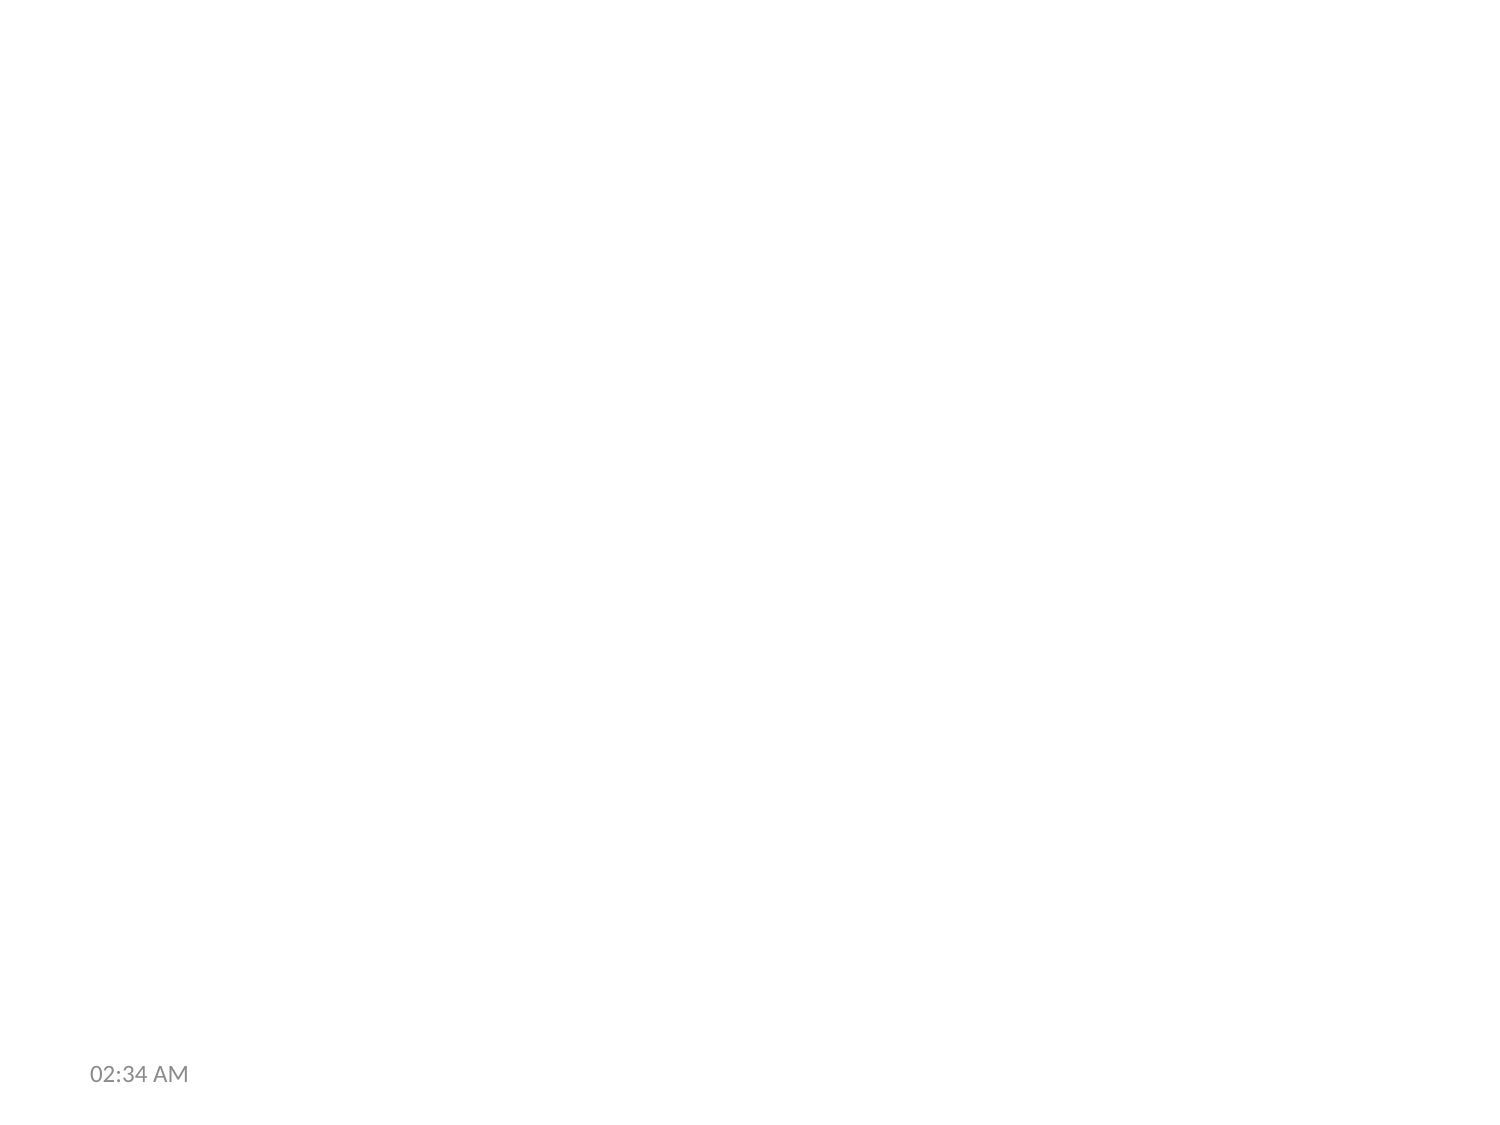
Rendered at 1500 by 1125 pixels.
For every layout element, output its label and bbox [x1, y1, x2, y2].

slide_number [75, 1042, 425, 1103]
